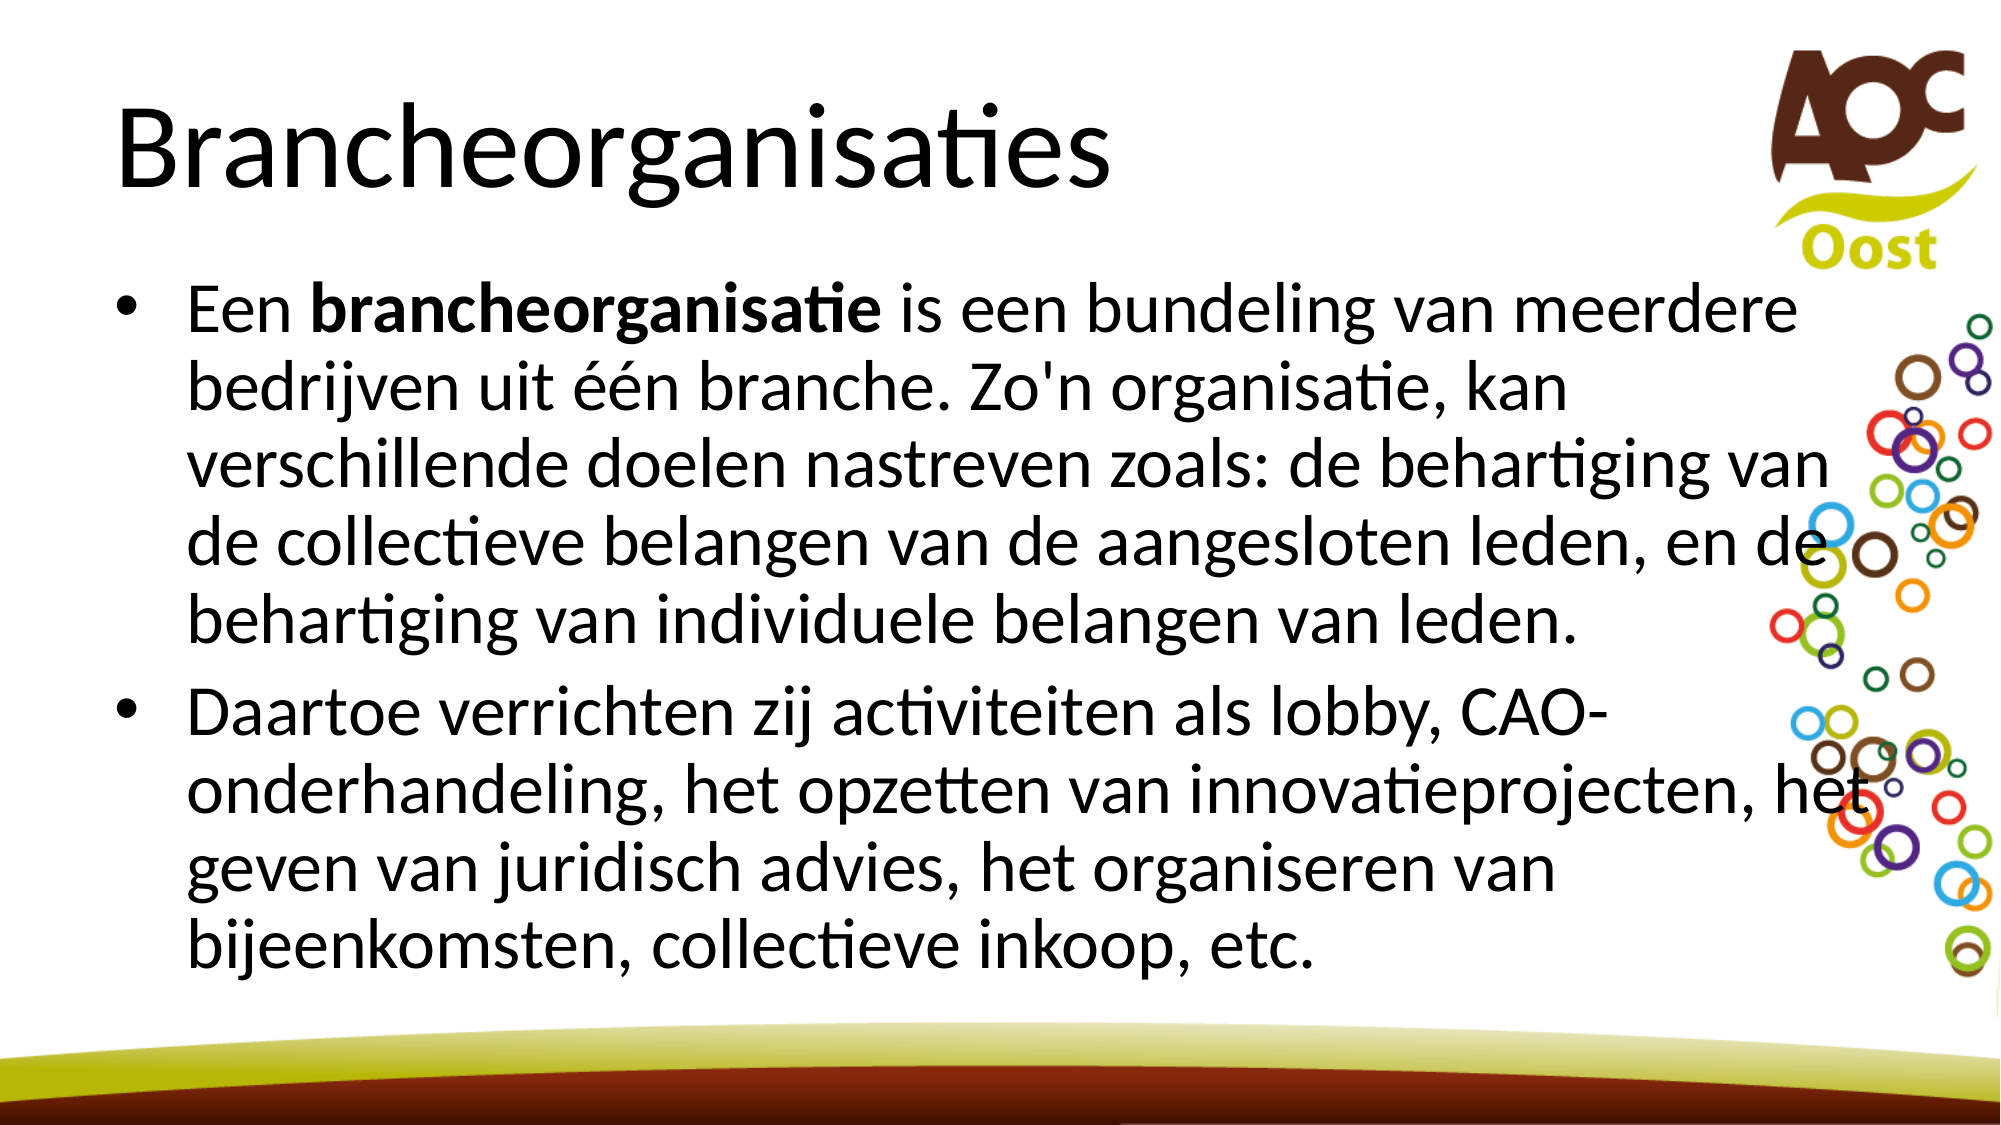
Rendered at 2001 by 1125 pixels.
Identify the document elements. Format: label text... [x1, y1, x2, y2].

list Een brancheorganisatie is een bundeling van meerdere bedrijven uit één branche. Zo'n organisatie, kan verschillende doelen nastreven zoals: de behartiging van de collectieve belangen van de aangesloten leden, en de behartiging van individuele belangen van leden. Daartoe verrichten zij activiteiten als lobby, CAO-onderhandeling, het opzetten van innovatieprojecten, het geven van juridisch advies, het organiseren van bijeenkomsten, collectieve inkoop, etc. [99, 262, 1900, 1005]
picture [0, 0, 2001, 1125]
title Brancheorganisaties [99, 45, 1900, 233]
